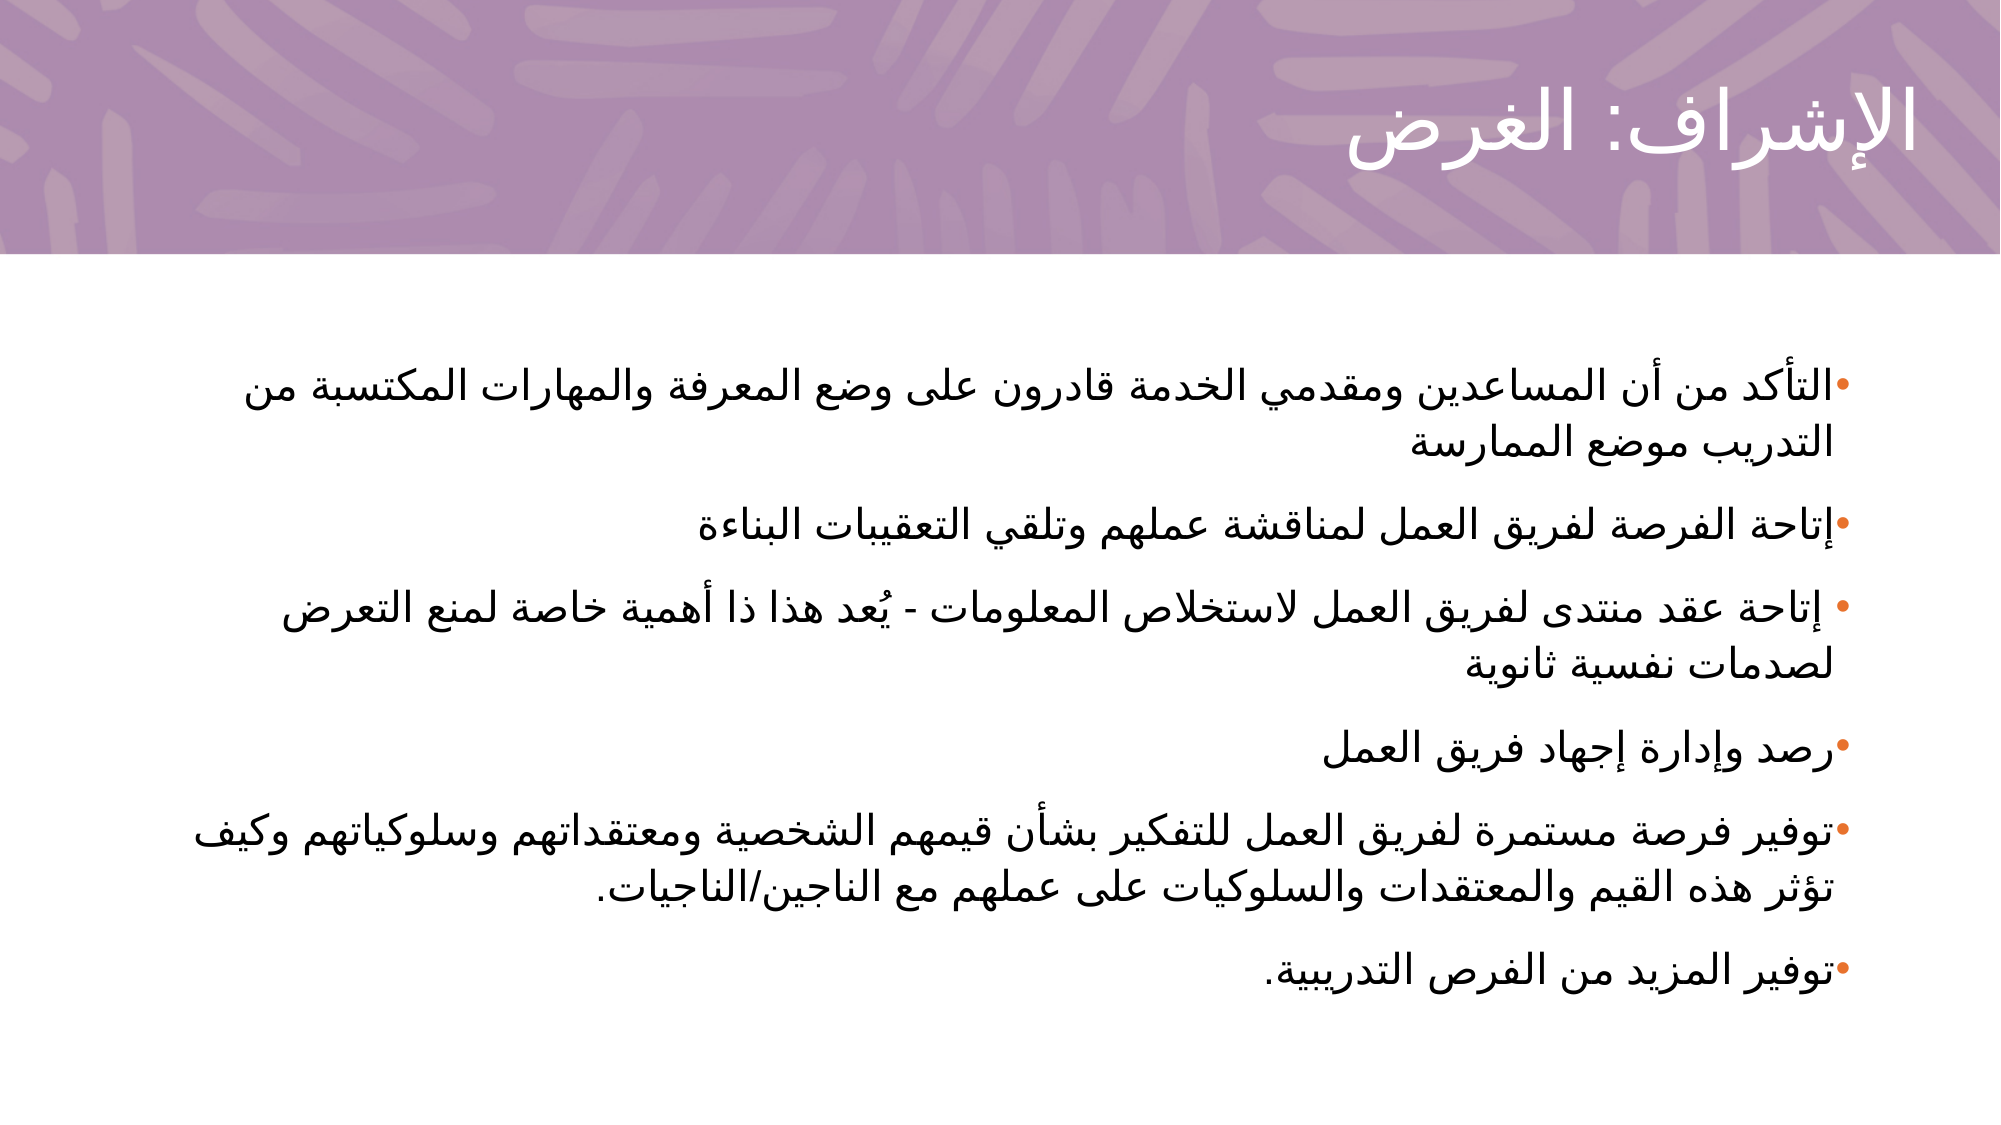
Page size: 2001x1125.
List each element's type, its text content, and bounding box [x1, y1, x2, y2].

picture [0, 0, 2000, 1125]
title الإشراف: الغرض [61, 33, 1938, 220]
list التأكد من أن المساعدين ومقدمي الخدمة قادرون على وضع المعرفة والمهارات المكتسبة من التدريب موضع الممارسة إتاحة الفرصة لفريق العمل لمناقشة عملهم وتلقي التعقيبات البناءة إتاحة عقد منتدى لفريق العمل لاستخلاص المعلومات - يُعد هذا ذا أهمية خاصة لمنع التعرض لصدمات نفسية ثانوية رصد وإدارة إجهاد فريق العمل توفير فرصة مستمرة لفريق العمل للتفكير بشأن قيمهم الشخصية ومعتقداتهم وسلوكياتهم وكيف تؤثر هذه القيم والمعتقدات والسلوكيات على عملهم مع الناجين/الناجيات. توفير المزيد من الفرص التدريبية. [141, 345, 1858, 1006]
